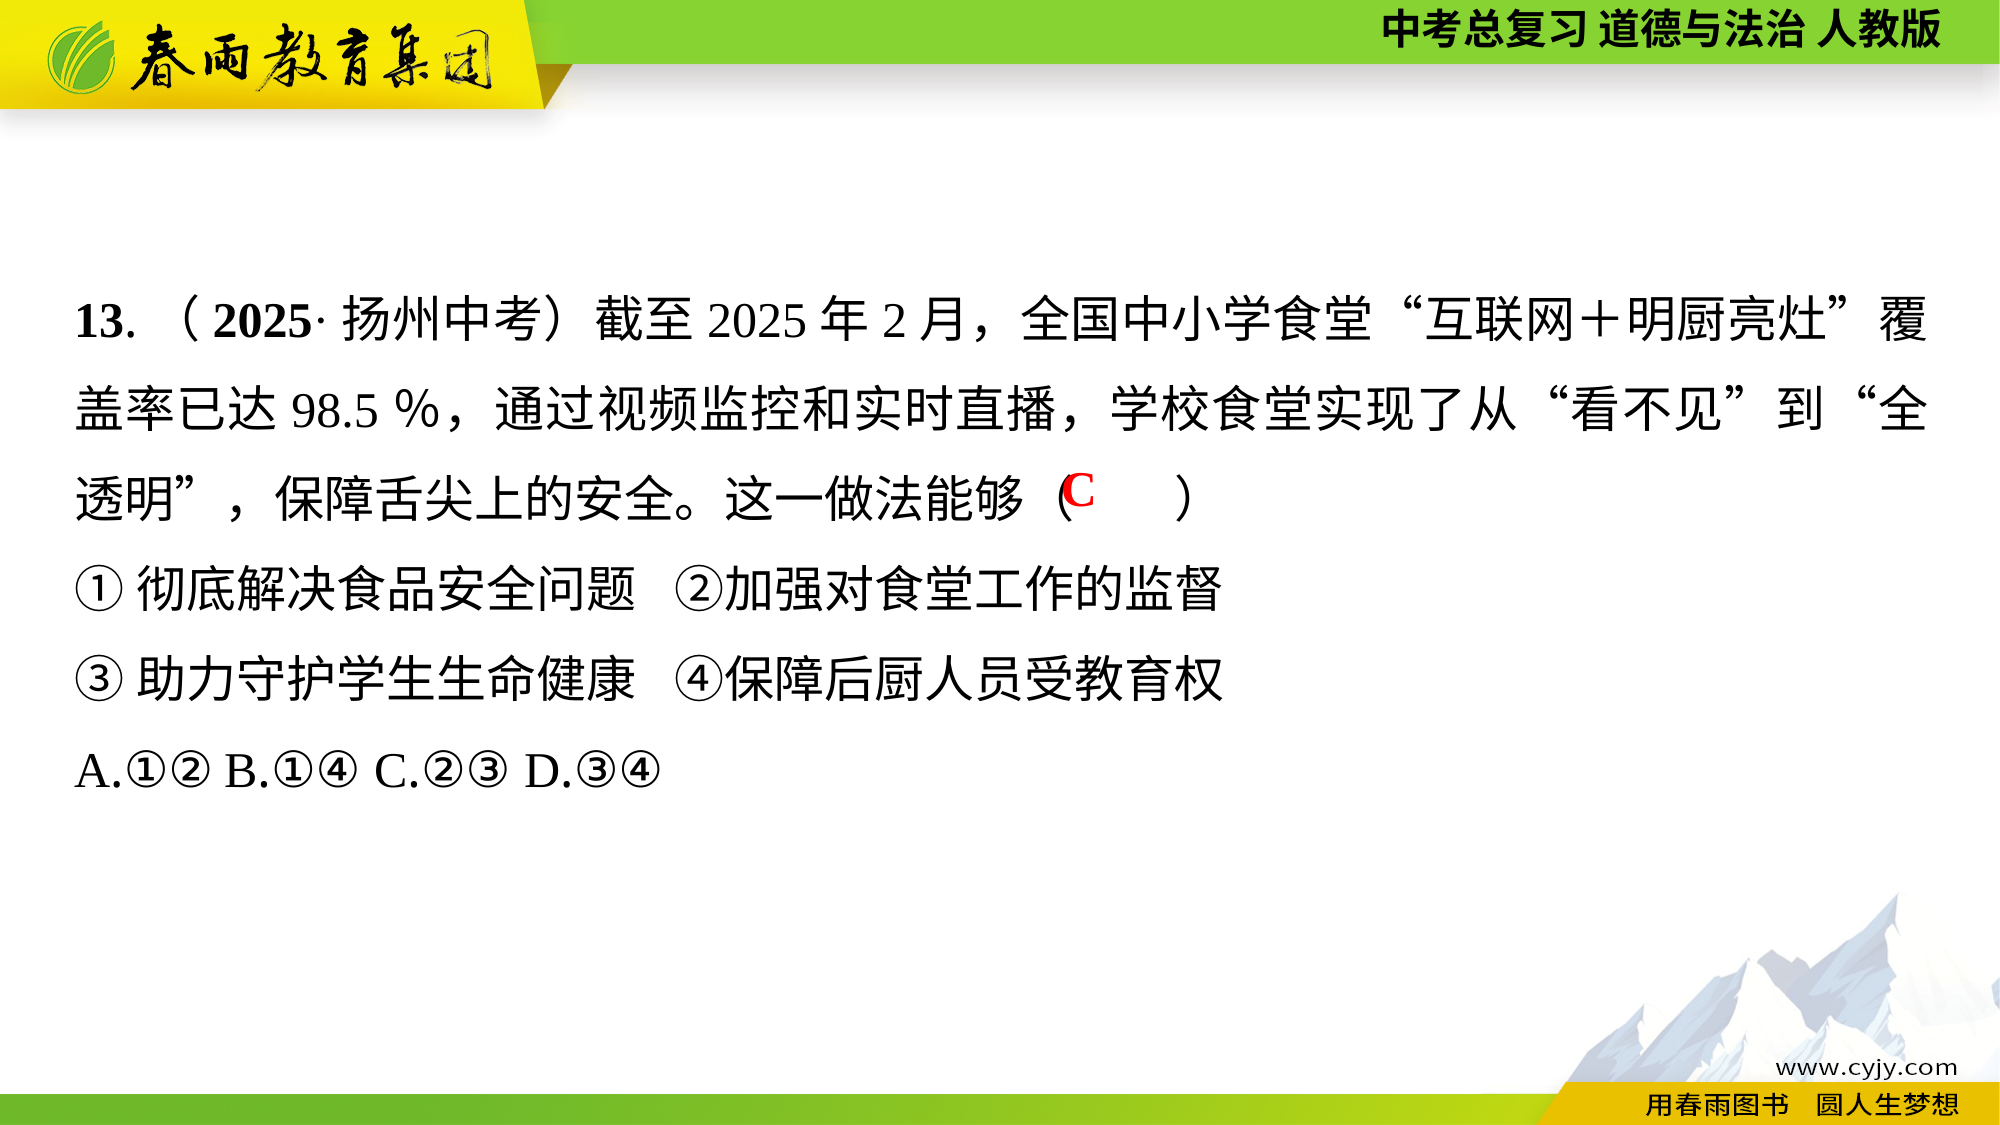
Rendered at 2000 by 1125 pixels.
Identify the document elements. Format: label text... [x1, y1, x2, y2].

text_box C [1046, 449, 1112, 524]
picture [0, 0, 2000, 1125]
list 13.（2025·扬州中考）截至2025年2月，全国中小学食堂“互联网＋明厨亮灶”覆盖率已达98.5％，通过视频监控和实时直播，学校食堂实现了从“看不见”到“全透明”，保障舌尖上的安全。这一做法能够（ ） ①彻底解决食品安全问题 ②加强对食堂工作的监督 ③助力守护学生生命健康 ④保障后厨人员受教育权 A.①② B.①④ C.②③ D.③④ [59, 249, 1944, 799]
